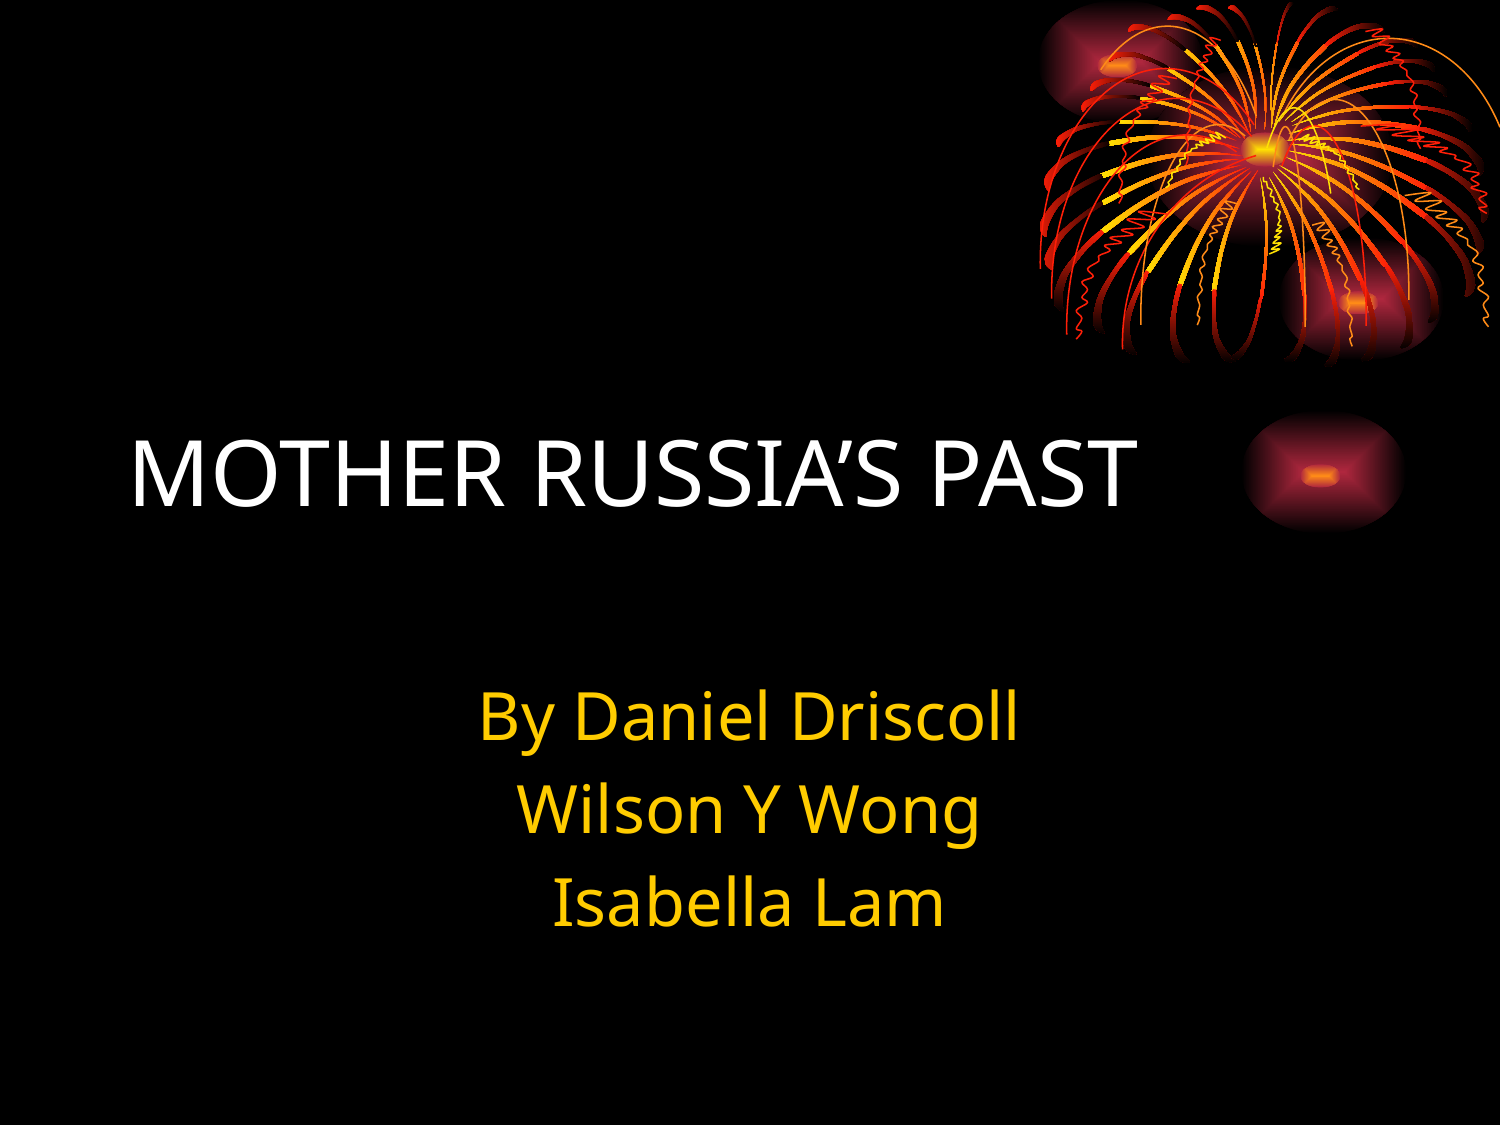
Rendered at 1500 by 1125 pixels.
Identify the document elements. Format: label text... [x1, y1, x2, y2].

subtitle By Daniel Driscoll Wilson Y Wong Isabella Lam [253, 665, 1247, 928]
title MOTHER RUSSIA’S PAST [112, 349, 1388, 591]
